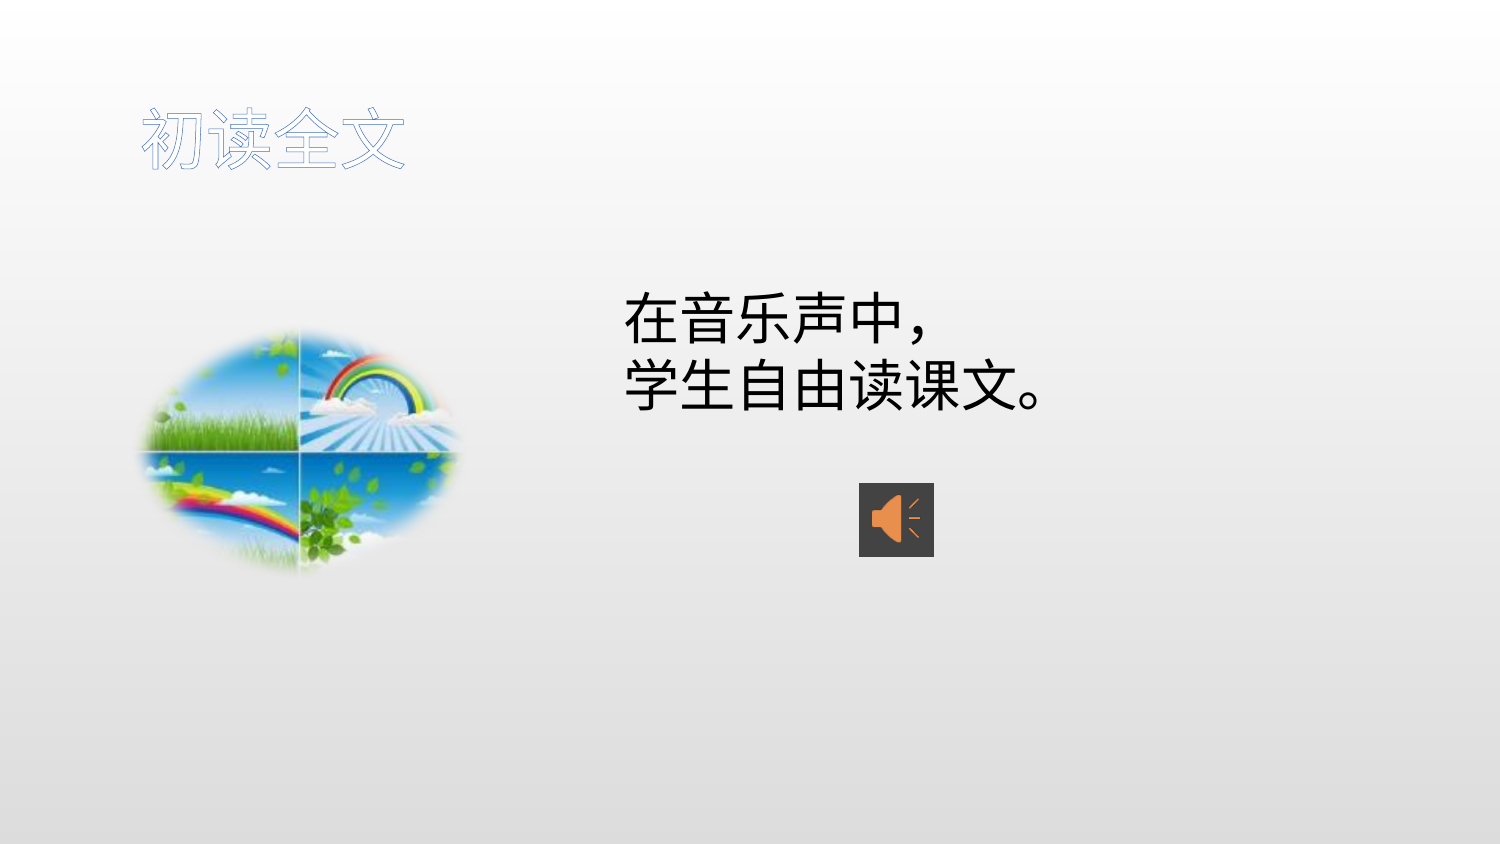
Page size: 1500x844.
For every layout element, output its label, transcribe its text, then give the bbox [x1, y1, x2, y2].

text_box 在音乐声中， 学生自由读课文。 [612, 277, 1397, 424]
text_box 初读全文 [128, 91, 439, 183]
picture [128, 323, 471, 581]
picture [858, 481, 935, 559]
